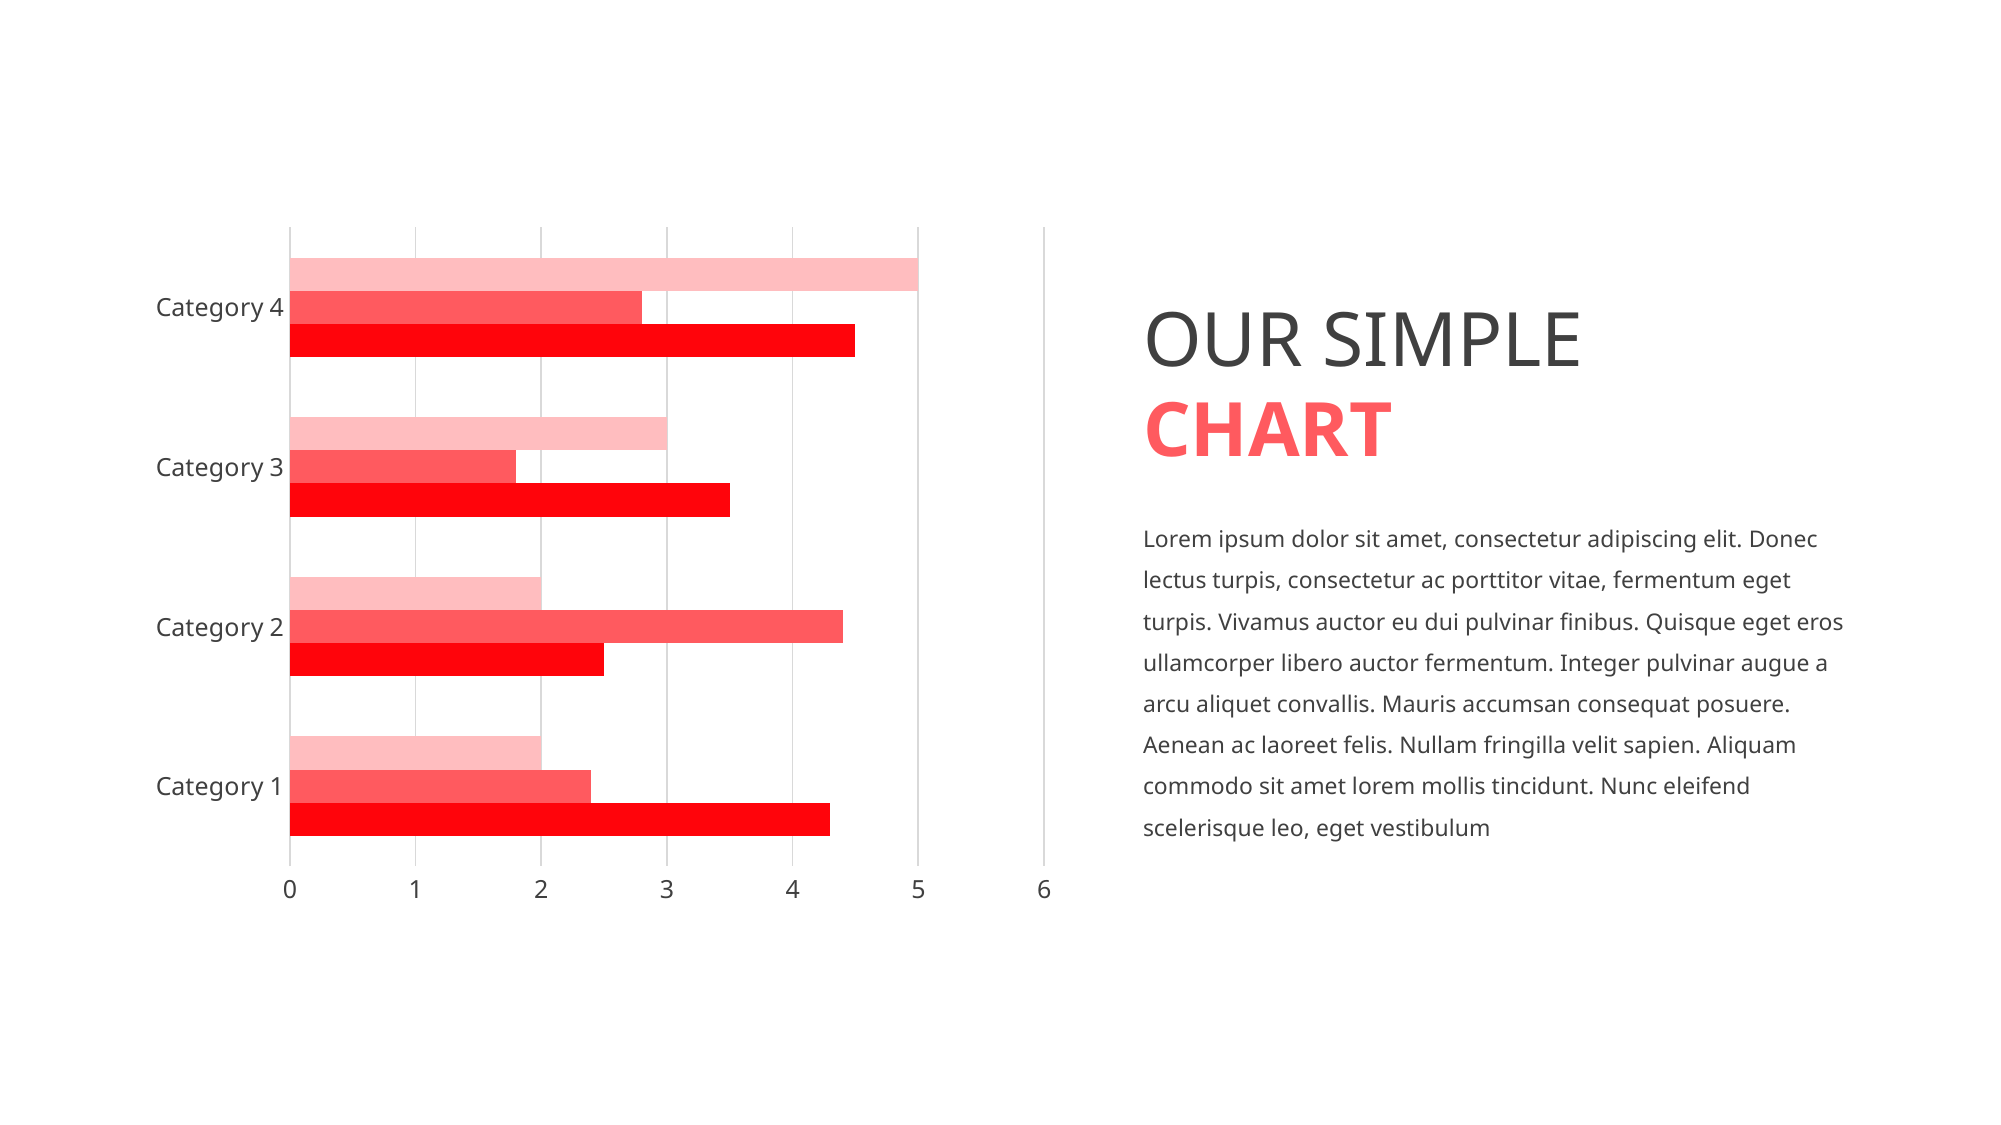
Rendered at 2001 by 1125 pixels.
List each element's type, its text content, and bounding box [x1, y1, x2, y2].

text_box Lorem ipsum dolor sit amet, consectetur adipiscing elit. Donec lectus turpis, consectetur ac porttitor vitae, fermentum eget turpis. Vivamus auctor eu dui pulvinar finibus. Quisque eget eros ullamcorper libero auctor fermentum. Integer pulvinar augue a arcu aliquet convallis. Mauris accumsan consequat posuere. Aenean ac laoreet felis. Nullam fringilla velit sapien. Aliquam commodo sit amet lorem mollis tincidunt. Nunc eleifend scelerisque leo, eget vestibulum [1128, 503, 1863, 848]
text_box OUR SIMPLE CHART [1128, 284, 1676, 479]
chart [137, 213, 1070, 921]
